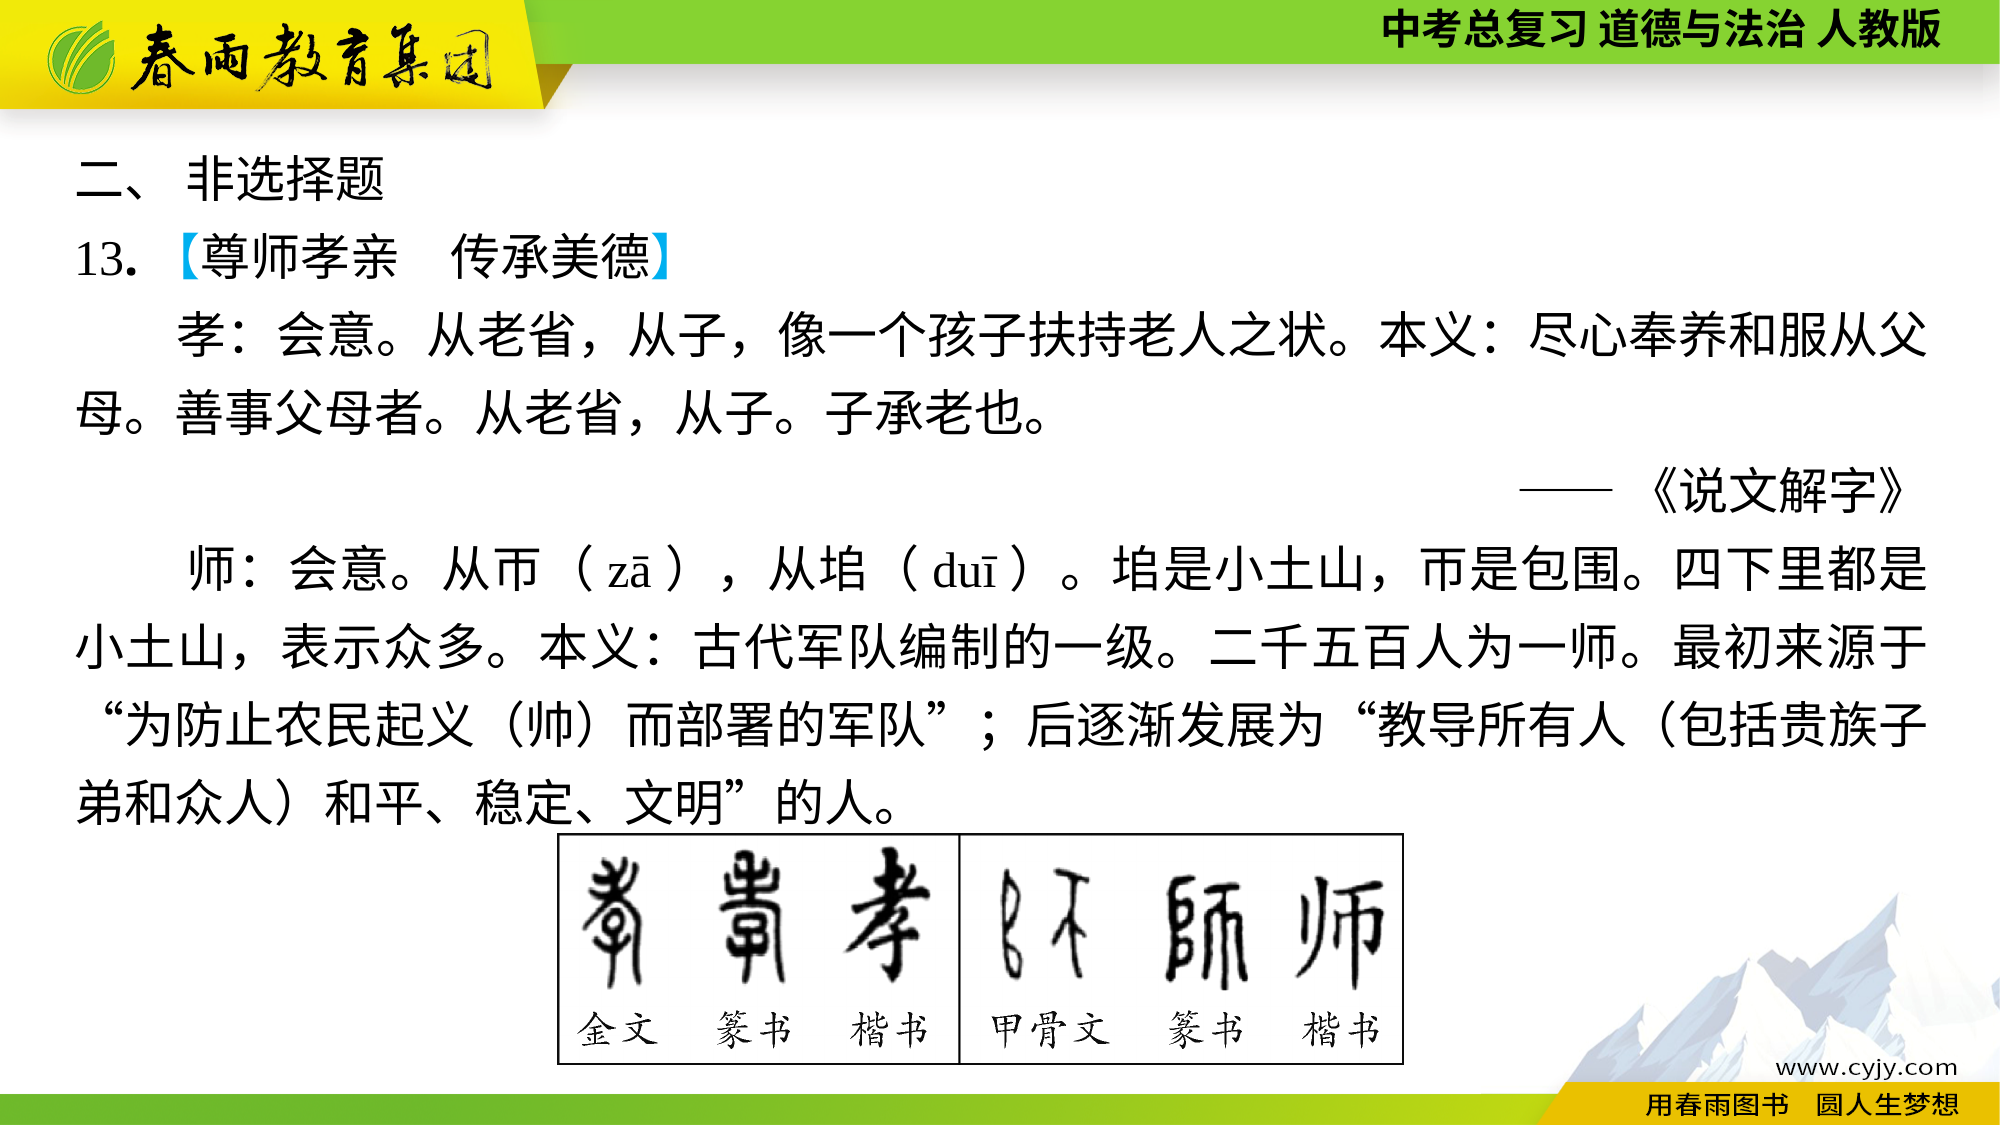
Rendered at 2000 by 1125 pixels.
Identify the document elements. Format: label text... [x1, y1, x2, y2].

list 二、 非选择题 13.【尊师孝亲 传承美德】 孝：会意。从老省，从子，像一个孩子扶持老人之状。本义：尽心奉养和服从父母。善事父母者。从老省，从子。子承老也。 ——《说文解字》 师：会意。从帀（zā），从垖（duī）。垖是小土山，帀是包围。四下里都是小土山，表示众多。本义：古代军队编制的一级。二千五百人为一师。最初来源于“为防止农民起义（帅）而部署的军队”；后逐渐发展为“教导所有人（包括贵族子弟和众人）和平、稳定、文明”的人。 [59, 122, 1944, 838]
picture [0, 0, 2000, 1125]
